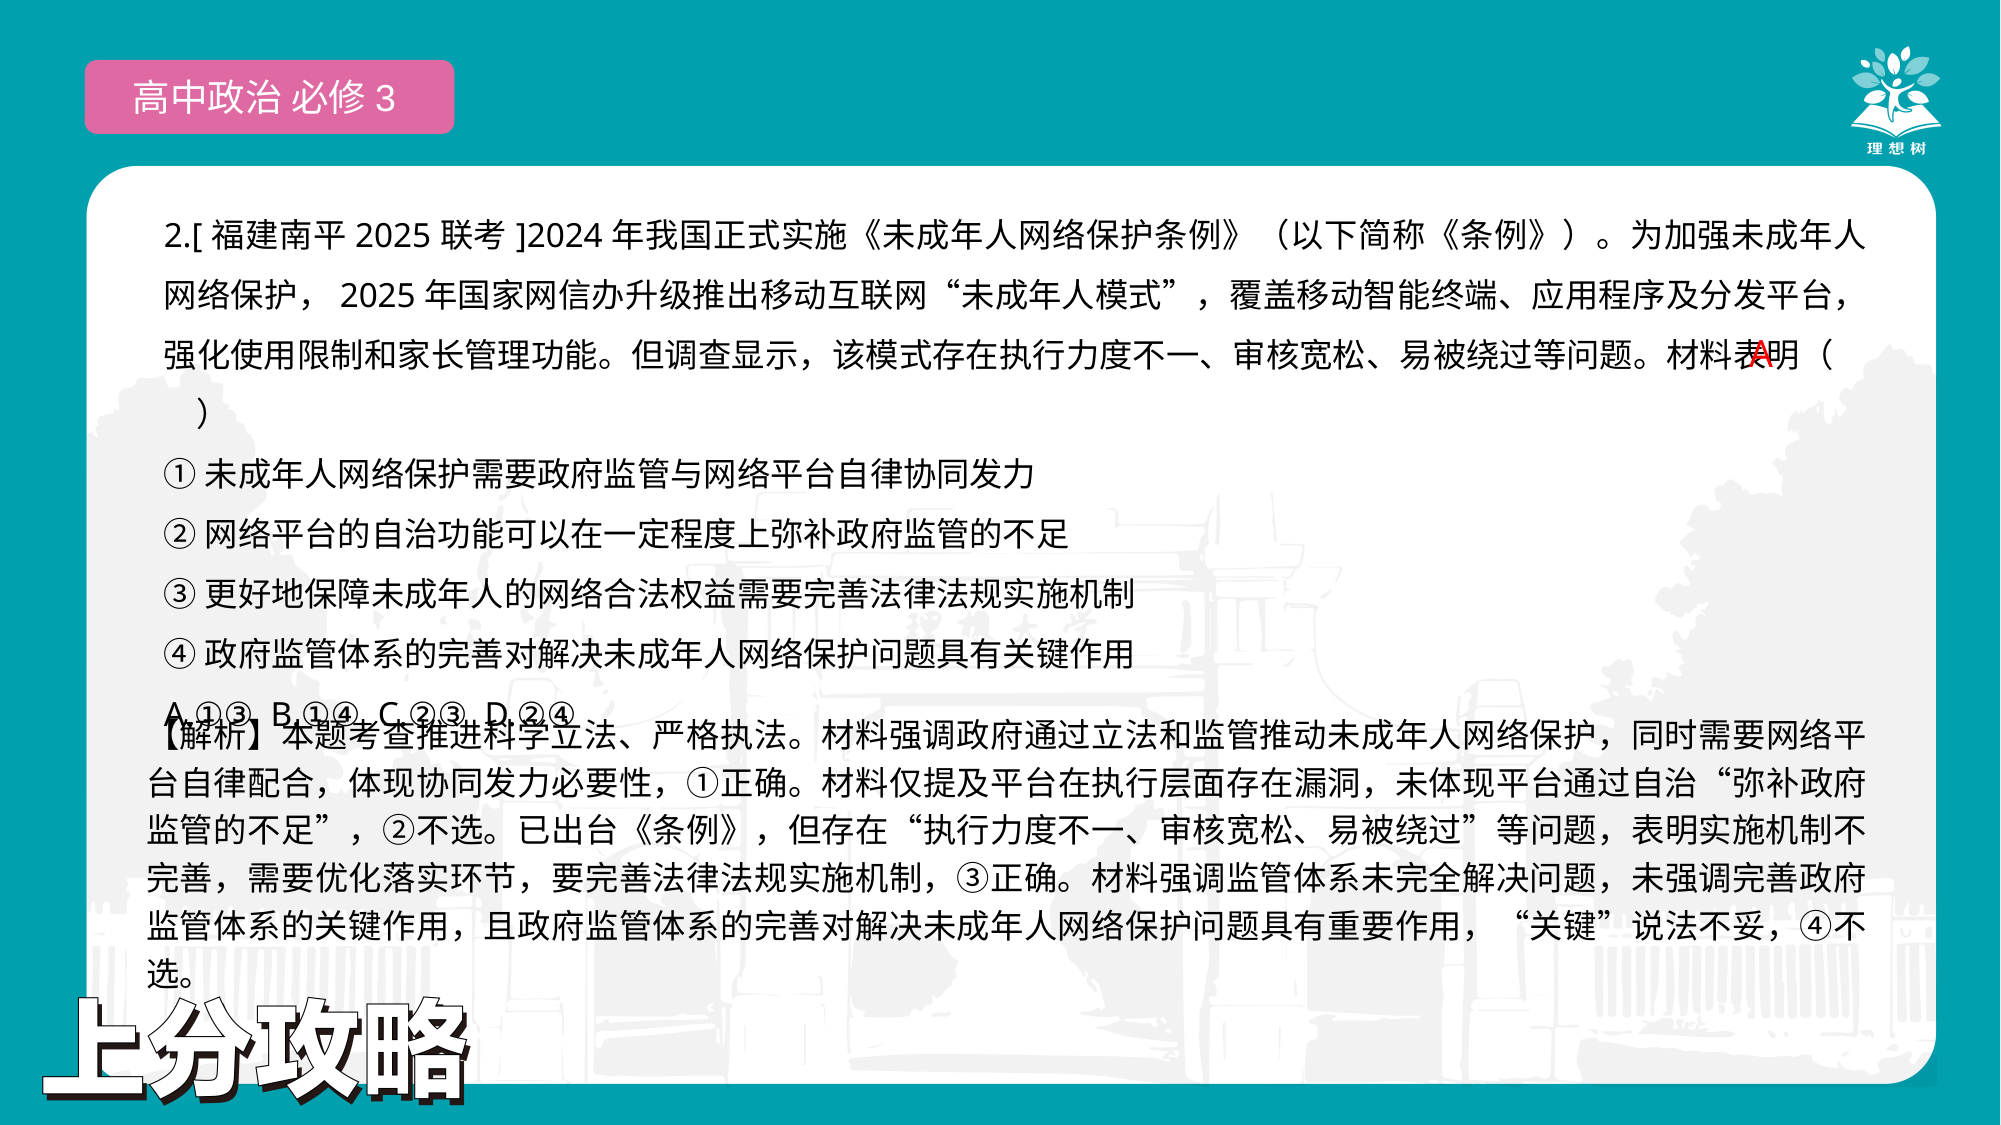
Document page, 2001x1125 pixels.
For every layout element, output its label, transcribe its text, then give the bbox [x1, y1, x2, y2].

text_box 2.[福建南平2025联考]2024年我国正式实施《未成年人网络保护条例》（以下简称《条例》）。为加强未成年人网络保护，2025年国家网信办升级推出移动互联网“未成年人模式”，覆盖移动智能终端、应用程序及分发平台，强化使用限制和家长管理功能。但调查显示，该模式存在执行力度不一、审核宽松、易被绕过等问题。材料表明（ ） ①未成年人网络保护需要政府监管与网络平台自律协同发力 ②网络平台的自治功能可以在一定程度上弥补政府监管的不足 ③更好地保障未成年人的网络合法权益需要完善法律法规实施机制 ④政府监管体系的完善对解决未成年人网络保护问题具有关键作用 A.①③ B.①④ C.②③ D.②④ [149, 186, 1882, 698]
text_box A [1734, 300, 1845, 383]
picture [0, 0, 2001, 1125]
text_box 【解析】本题考查推进科学立法、严格执法。材料强调政府通过立法和监管推动未成年人网络保护，同时需要网络平台自律配合，体现协同发力必要性，①正确。材料仅提及平台在执行层面存在漏洞，未体现平台通过自治“弥补政府监管的不足”，②不选。已出台《条例》，但存在“执行力度不一、审核宽松、易被绕过”等问题，表明实施机制不完善，需要优化落实环节，要完善法律法规实施机制，③正确。材料强调监管体系未完全解决问题，未强调完善政府监管体系的关键作用，且政府监管体系的完善对解决未成年人网络保护问题具有重要作用，“关键”说法不妥，④不选。 [131, 698, 1882, 1001]
text_box 高中政治 必修3 [83, 58, 456, 135]
